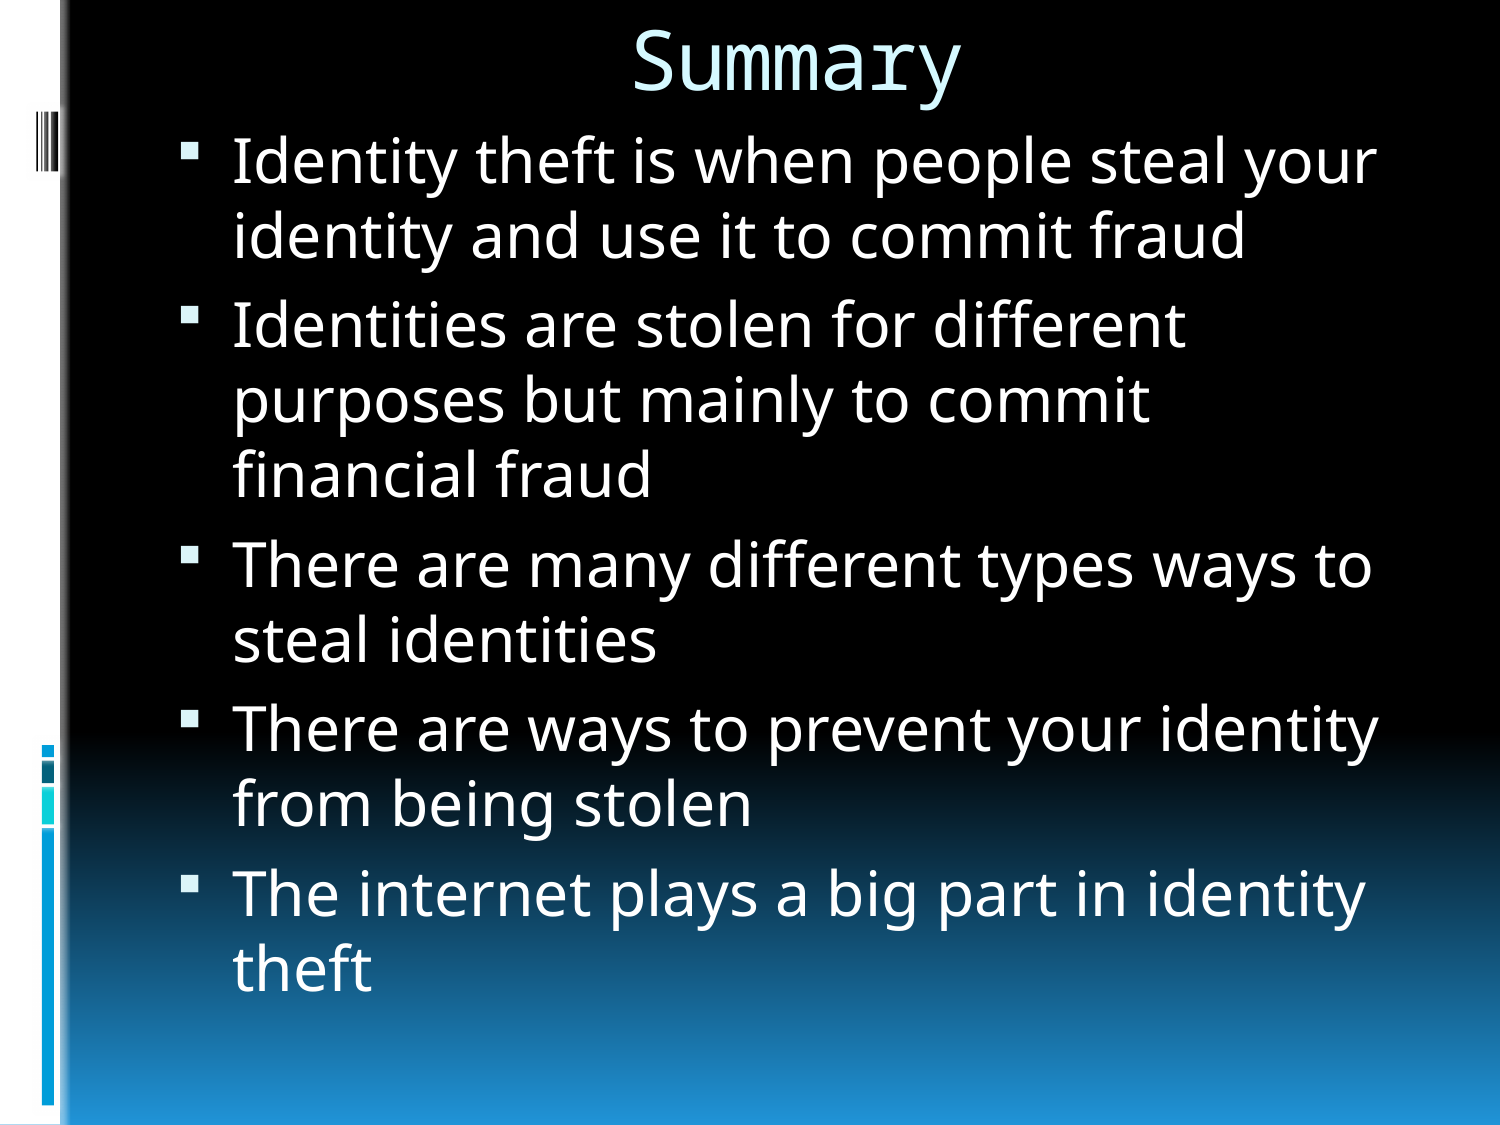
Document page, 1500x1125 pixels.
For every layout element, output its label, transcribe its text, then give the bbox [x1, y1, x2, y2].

list Identity theft is when people steal your identity and use it to commit fraud Identities are stolen for different purposes but mainly to commit financial fraud There are many different types ways to steal identities There are ways to prevent your identity from being stolen The internet plays a big part in identity theft [150, 113, 1425, 1043]
title Summary [159, 0, 1435, 150]
